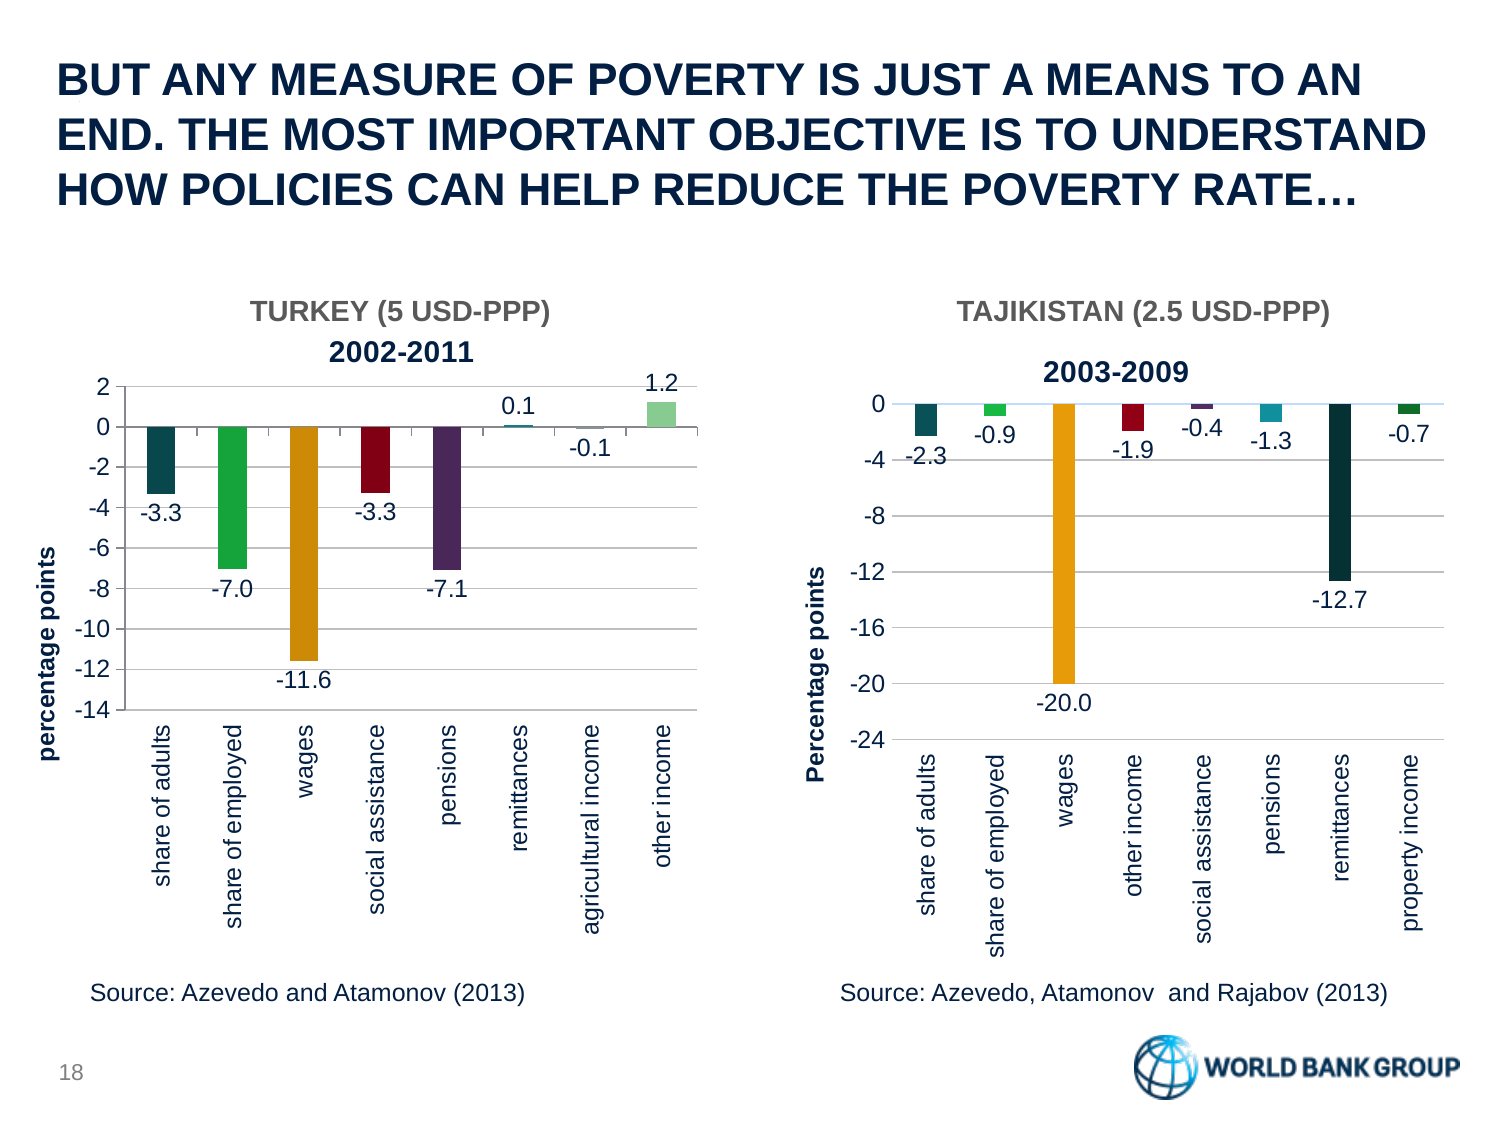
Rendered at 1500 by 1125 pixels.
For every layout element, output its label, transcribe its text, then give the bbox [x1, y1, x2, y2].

title BUT ANY MEASURE OF POVERTY IS JUST A MEANS TO AN END. THE MOST IMPORTANT OBJECTIVE IS TO UNDERSTAND HOW POLICIES CAN HELP REDUCE THE POVERTY RATE… [56, 49, 1441, 219]
slide_number 18 [58, 1041, 150, 1101]
text_box Source: Azevedo, Atamonov and Rajabov (2013) [825, 983, 1463, 1014]
picture [1134, 1035, 1460, 1100]
list TURKEY (5 USD-PPP) [68, 274, 733, 336]
text_box Source: Azevedo and Atamonov (2013) [75, 1001, 650, 1014]
chart [766, 326, 1467, 975]
chart [24, 324, 719, 993]
list TAJIKISTAN (2.5 USD-PPP) [811, 274, 1476, 324]
